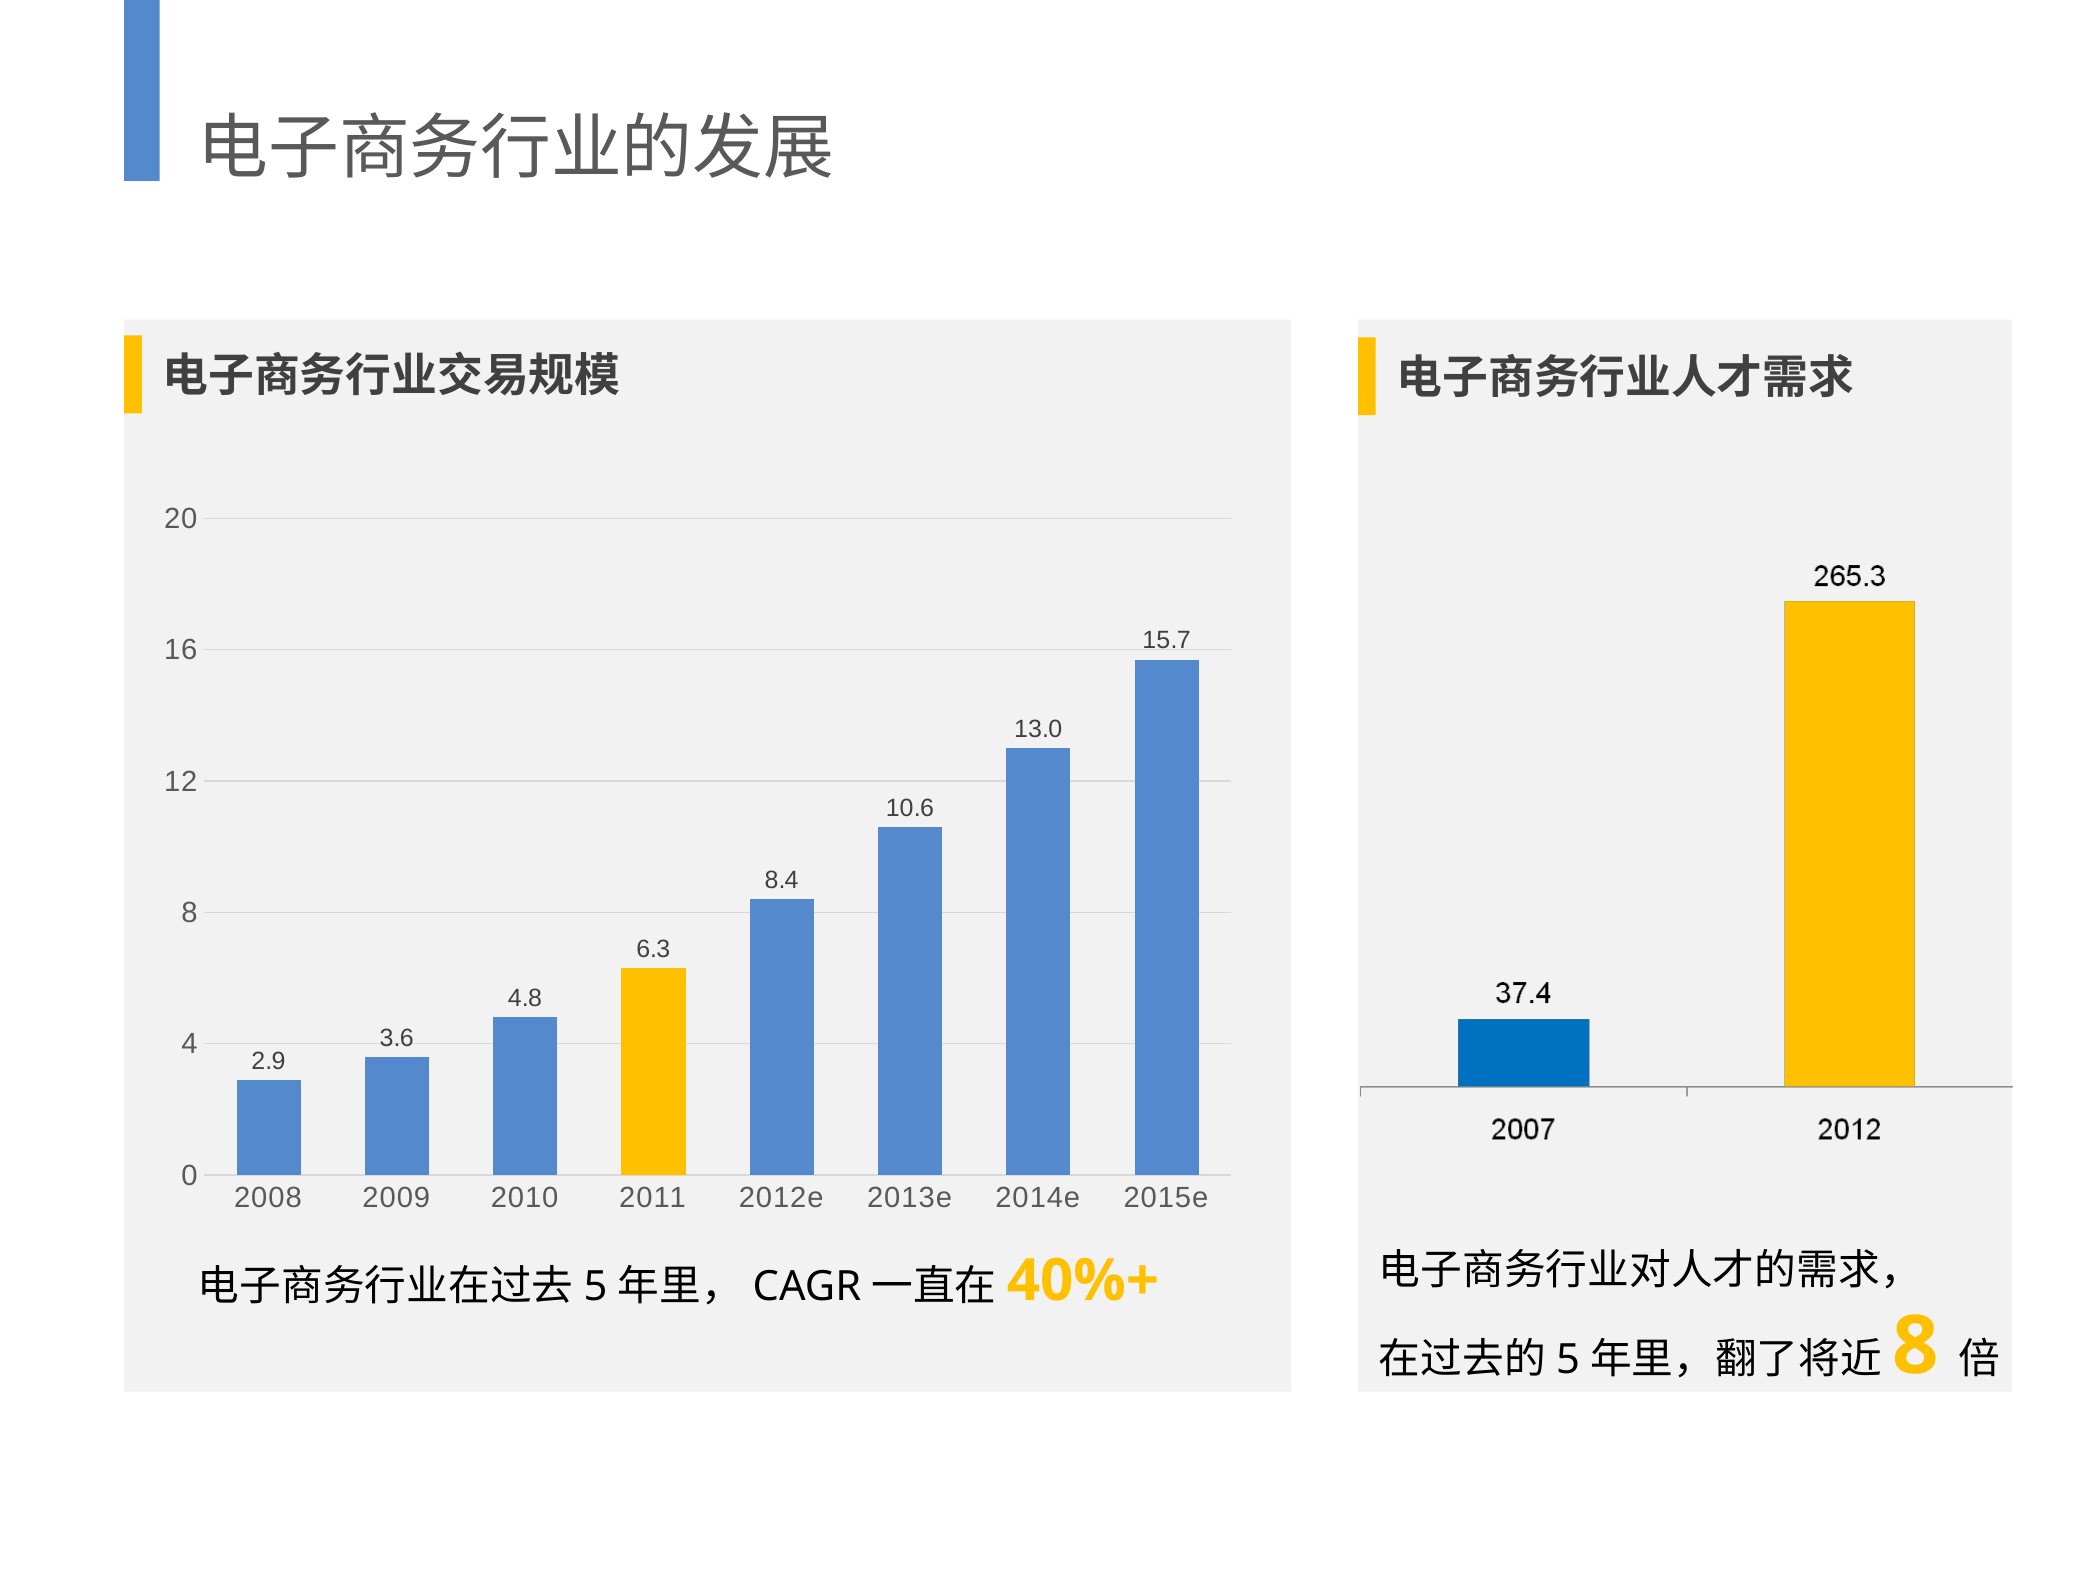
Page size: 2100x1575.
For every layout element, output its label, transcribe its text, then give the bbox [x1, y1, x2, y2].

text_box 电子商务行业在过去5年里，CAGR一直在40%+ [176, 1232, 1195, 1323]
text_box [1358, 538, 2013, 1380]
text_box [123, 319, 1292, 1393]
chart [141, 486, 1254, 1229]
text_box 电子商务行业交易规模 [143, 335, 767, 412]
text_box [1357, 319, 2013, 1393]
text_box [123, 0, 161, 182]
text_box 电子商务行业人才需求 [1377, 337, 2000, 414]
text_box 电子商务行业的发展 [176, 90, 1236, 197]
text_box 电子商务行业对人才的需求， 在过去的5年里，翻了将近8倍 [1358, 1231, 2100, 1401]
text_box [1357, 336, 1377, 416]
text_box [123, 334, 143, 414]
